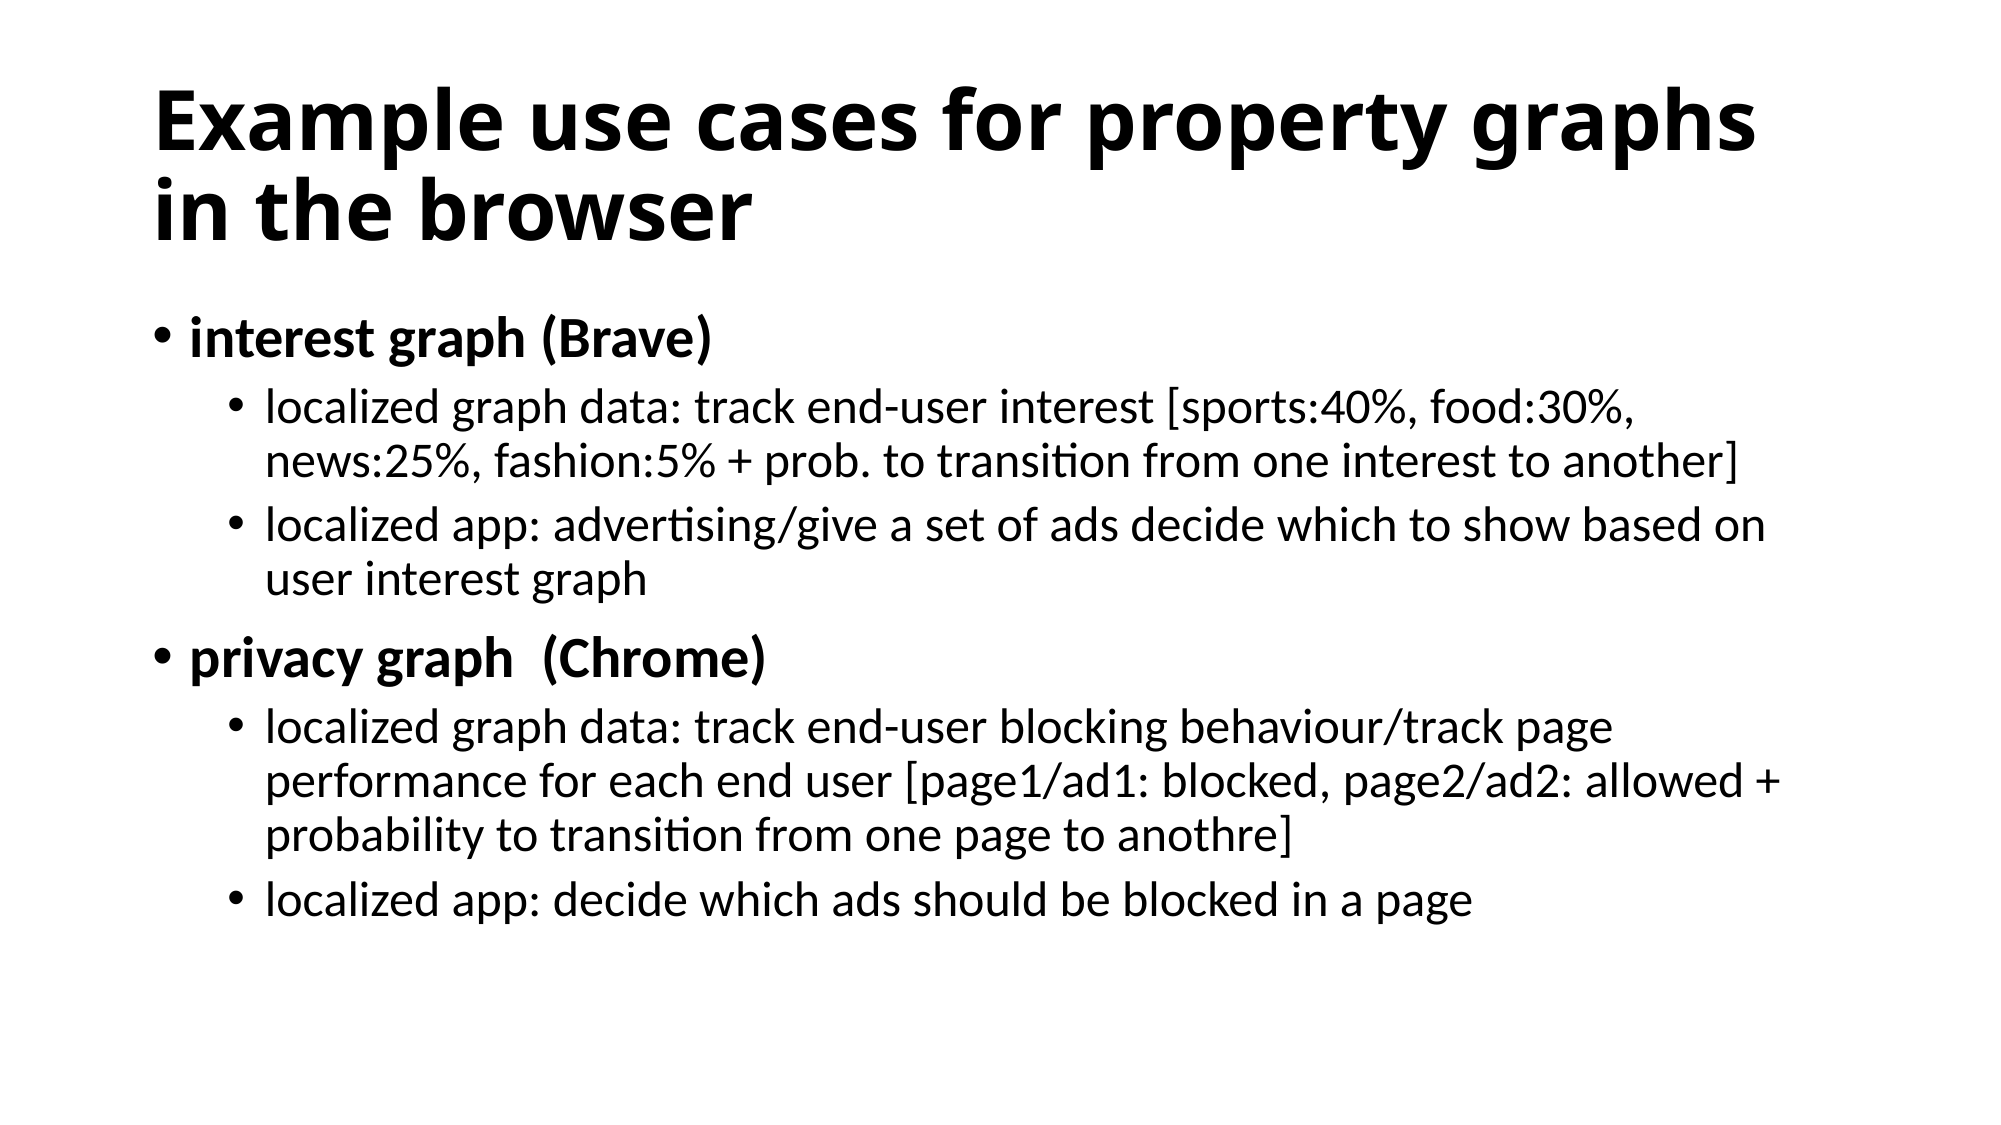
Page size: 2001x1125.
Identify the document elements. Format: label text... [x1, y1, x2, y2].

list interest graph (Brave) localized graph data: track end-user interest [sports:40%, food:30%, news:25%, fashion:5% + prob. to transition from one interest to another] localized app: advertising/give a set of ads decide which to show based on user interest graph privacy graph (Chrome) localized graph data: track end-user blocking behaviour/track page performance for each end user [page1/ad1: blocked, page2/ad2: allowed + probability to transition from one page to anothre] localized app: decide which ads should be blocked in a page [137, 299, 1863, 1014]
title Example use cases for property graphs in the browser [137, 59, 1863, 278]
